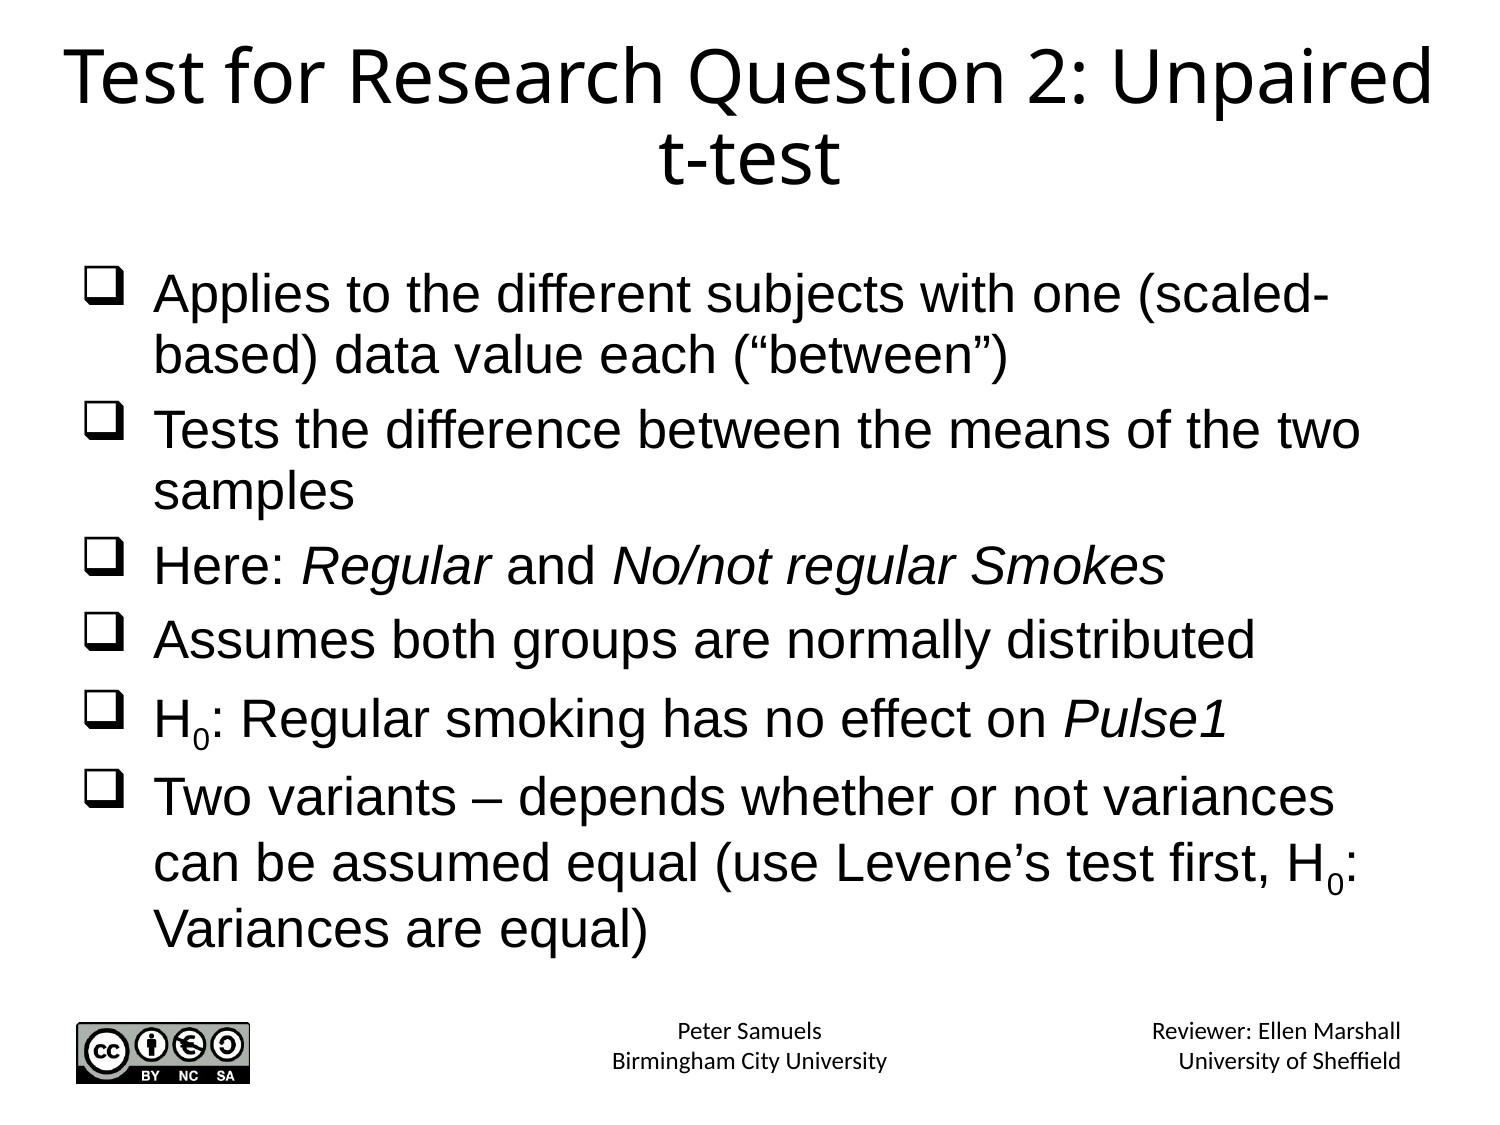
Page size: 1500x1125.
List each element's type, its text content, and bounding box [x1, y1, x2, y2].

list Applies to the different subjects with one (scaled-based) data value each (“between”) Tests the difference between the means of the two samples Here: Regular and No/not regular Smokes Assumes both groups are normally distributed H0: Regular smoking has no effect on Pulse1 Two variants – depends whether or not variances can be assumed equal (use Levene’s test first, H0: Variances are equal) [64, 255, 1447, 976]
text_box Reviewer: Ellen Marshall University of Sheffield [1038, 1007, 1417, 1083]
text_box Peter Samuels Birmingham City University [549, 1007, 951, 1083]
title Test for Research Question 2: Unpaired t-test [41, 30, 1459, 209]
picture [76, 1022, 251, 1084]
